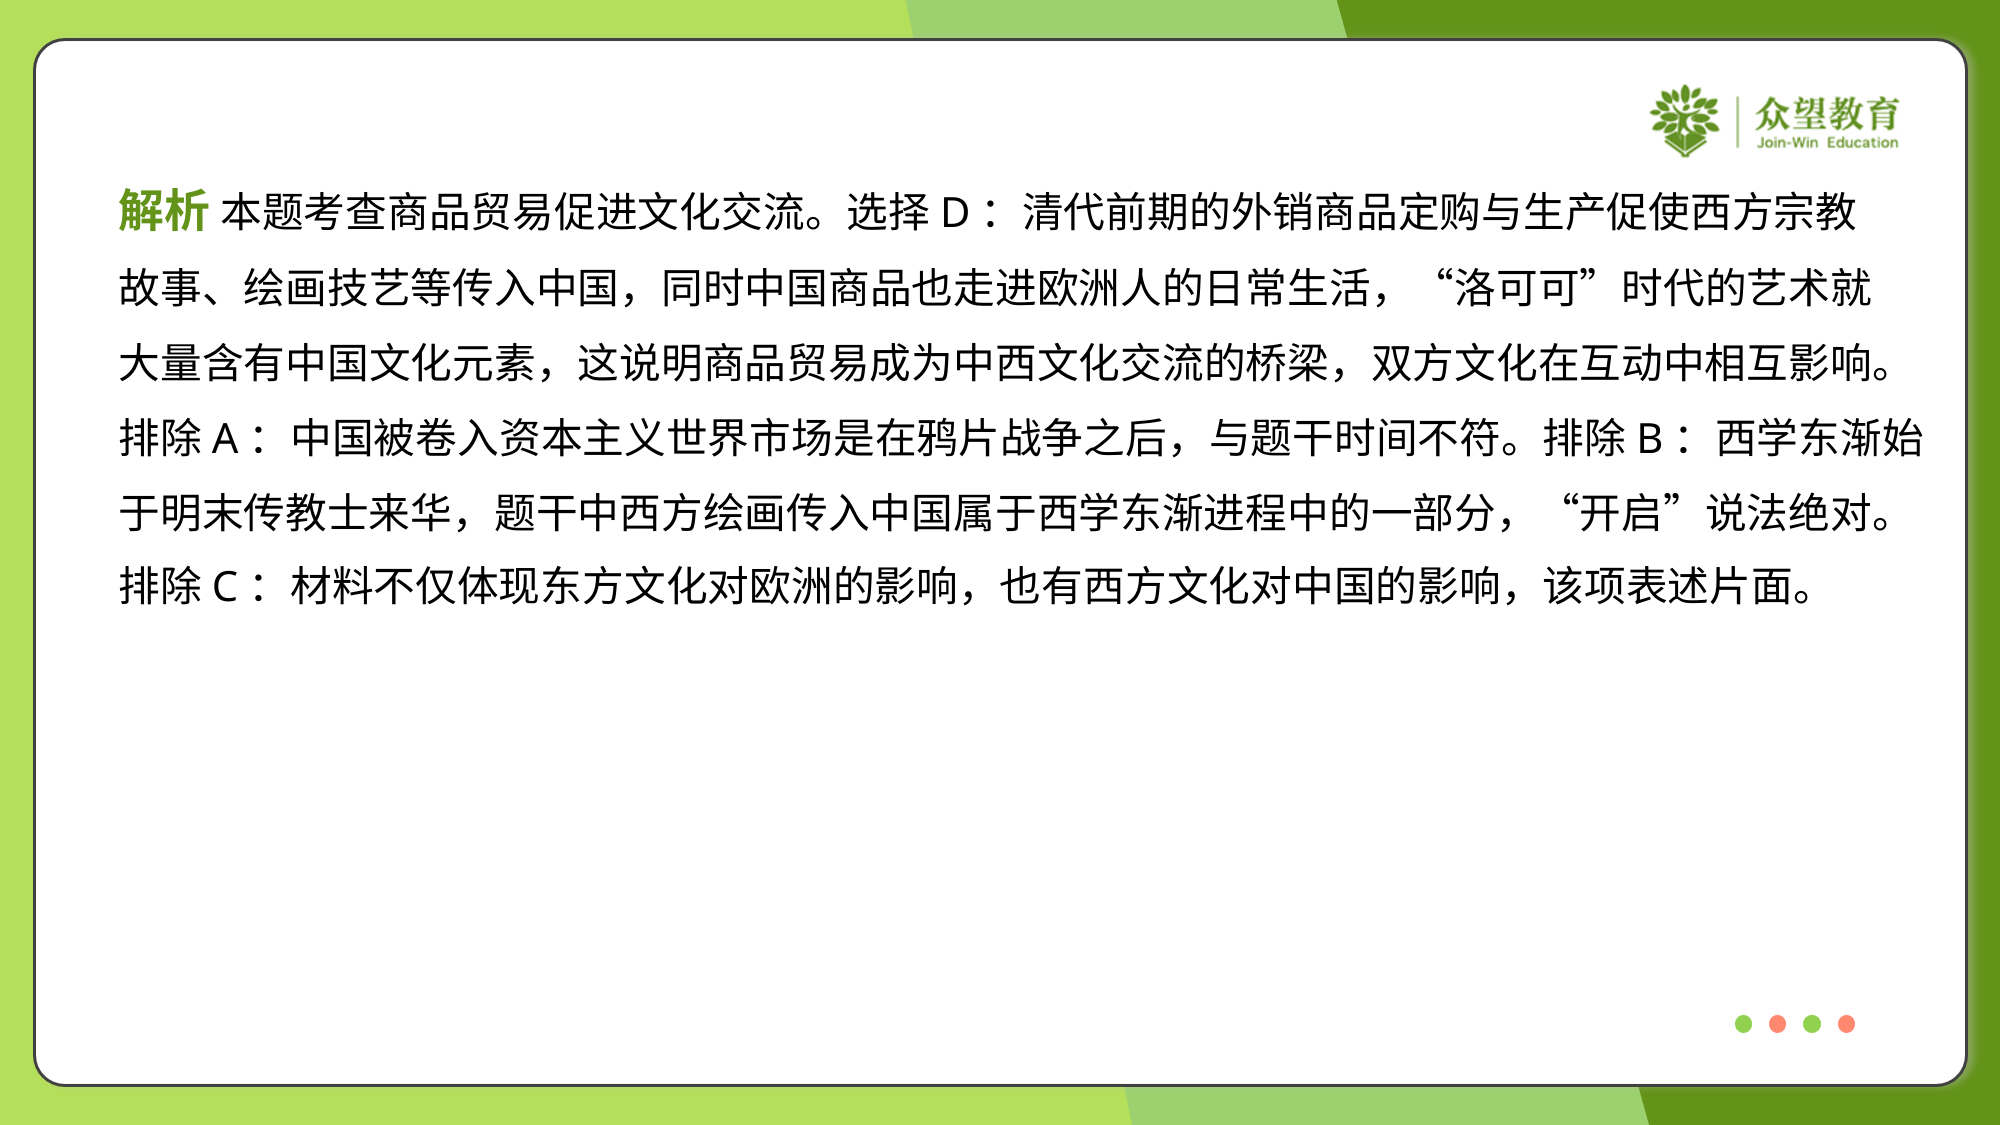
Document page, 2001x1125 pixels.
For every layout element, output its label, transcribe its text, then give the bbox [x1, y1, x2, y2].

text_box 解析 本题考查商品贸易促进文化交流。选择D：清代前期的外销商品定购与生产促使西方宗教 故事、绘画技艺等传入中国，同时中国商品也走进欧洲人的日常生活，“洛可可”时代的艺术就 大量含有中国文化元素，这说明商品贸易成为中西文化交流的桥梁，双方文化在互动中相互影响。 排除A：中国被卷入资本主义世界市场是在鸦片战争之后，与题干时间不符。排除B：西学东渐始 于明末传教士来华，题干中西方绘画传入中国属于西学东渐进程中的一部分，“开启”说法绝对。 排除C：材料不仅体现东方文化对欧洲的影响，也有西方文化对中国的影响，该项表述片面。 [118, 159, 1883, 602]
picture [0, 0, 2000, 1125]
